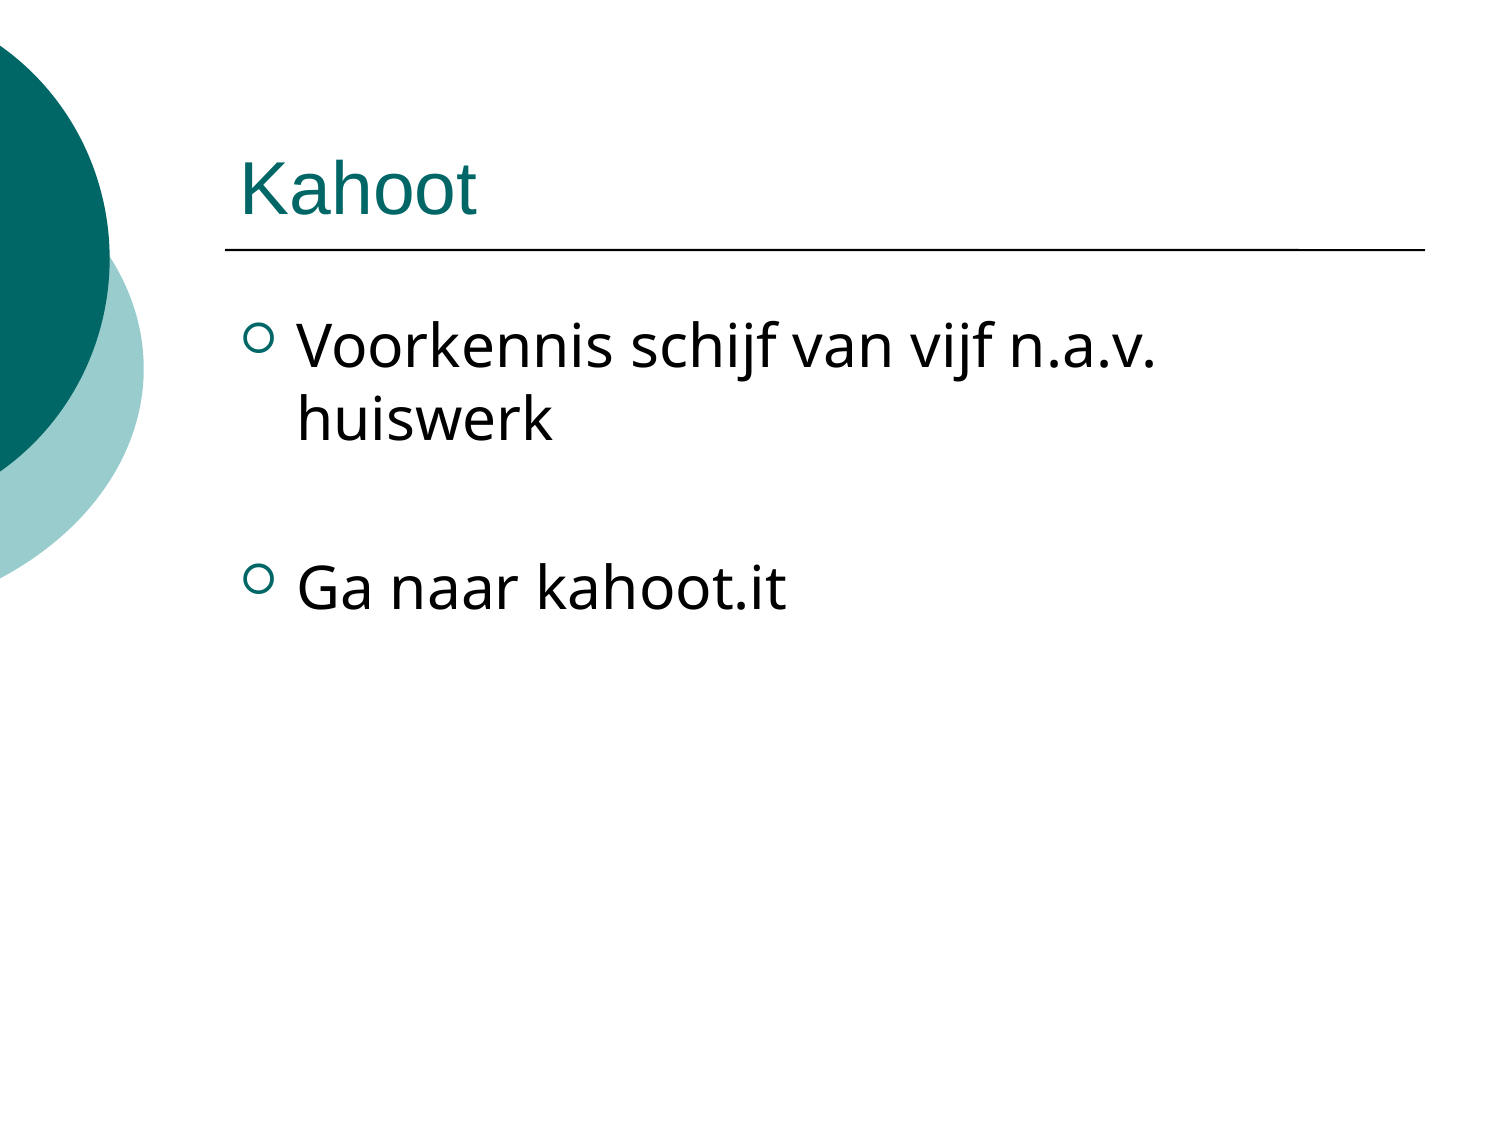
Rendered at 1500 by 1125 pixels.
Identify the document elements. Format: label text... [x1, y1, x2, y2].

title Kahoot [224, 49, 1425, 237]
list Voorkennis schijf van vijf n.a.v. huiswerk Ga naar kahoot.it [224, 299, 1425, 975]
